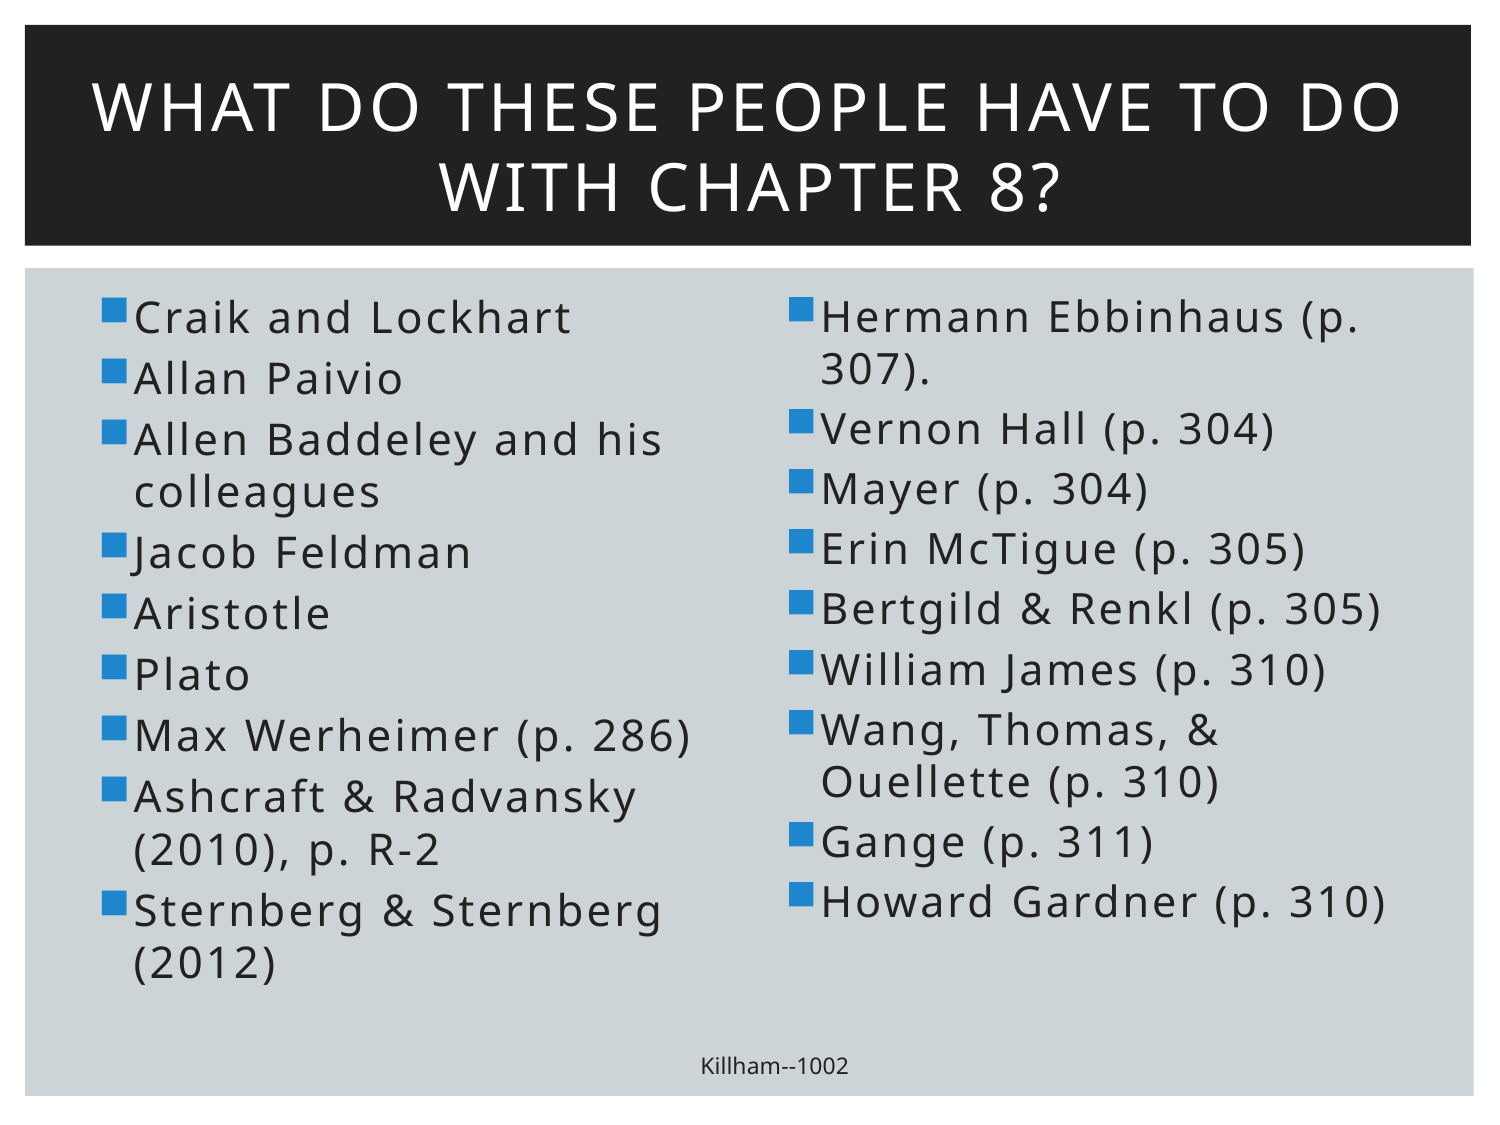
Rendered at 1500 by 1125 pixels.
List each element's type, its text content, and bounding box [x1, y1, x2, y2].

list Hermann Ebbinhaus (p. 307). Vernon Hall (p. 304) Mayer (p. 304) Erin McTigue (p. 305) Bertgild & Renkl (p. 305) William James (p. 310) Wang, Thomas, & Ouellette (p. 310) Gange (p. 311) Howard Gardner (p. 310) [762, 281, 1425, 1005]
footer Killham--1002 [500, 1042, 1050, 1088]
list Craik and Lockhart Allan Paivio Allen Baddeley and his colleagues Jacob Feldman Aristotle Plato Max Werheimer (p. 286) Ashcraft & Radvansky (2010), p. R-2 Sternberg & Sternberg (2012) [75, 281, 738, 1005]
title What do these people have to do with chapter 8? [62, 58, 1438, 232]
